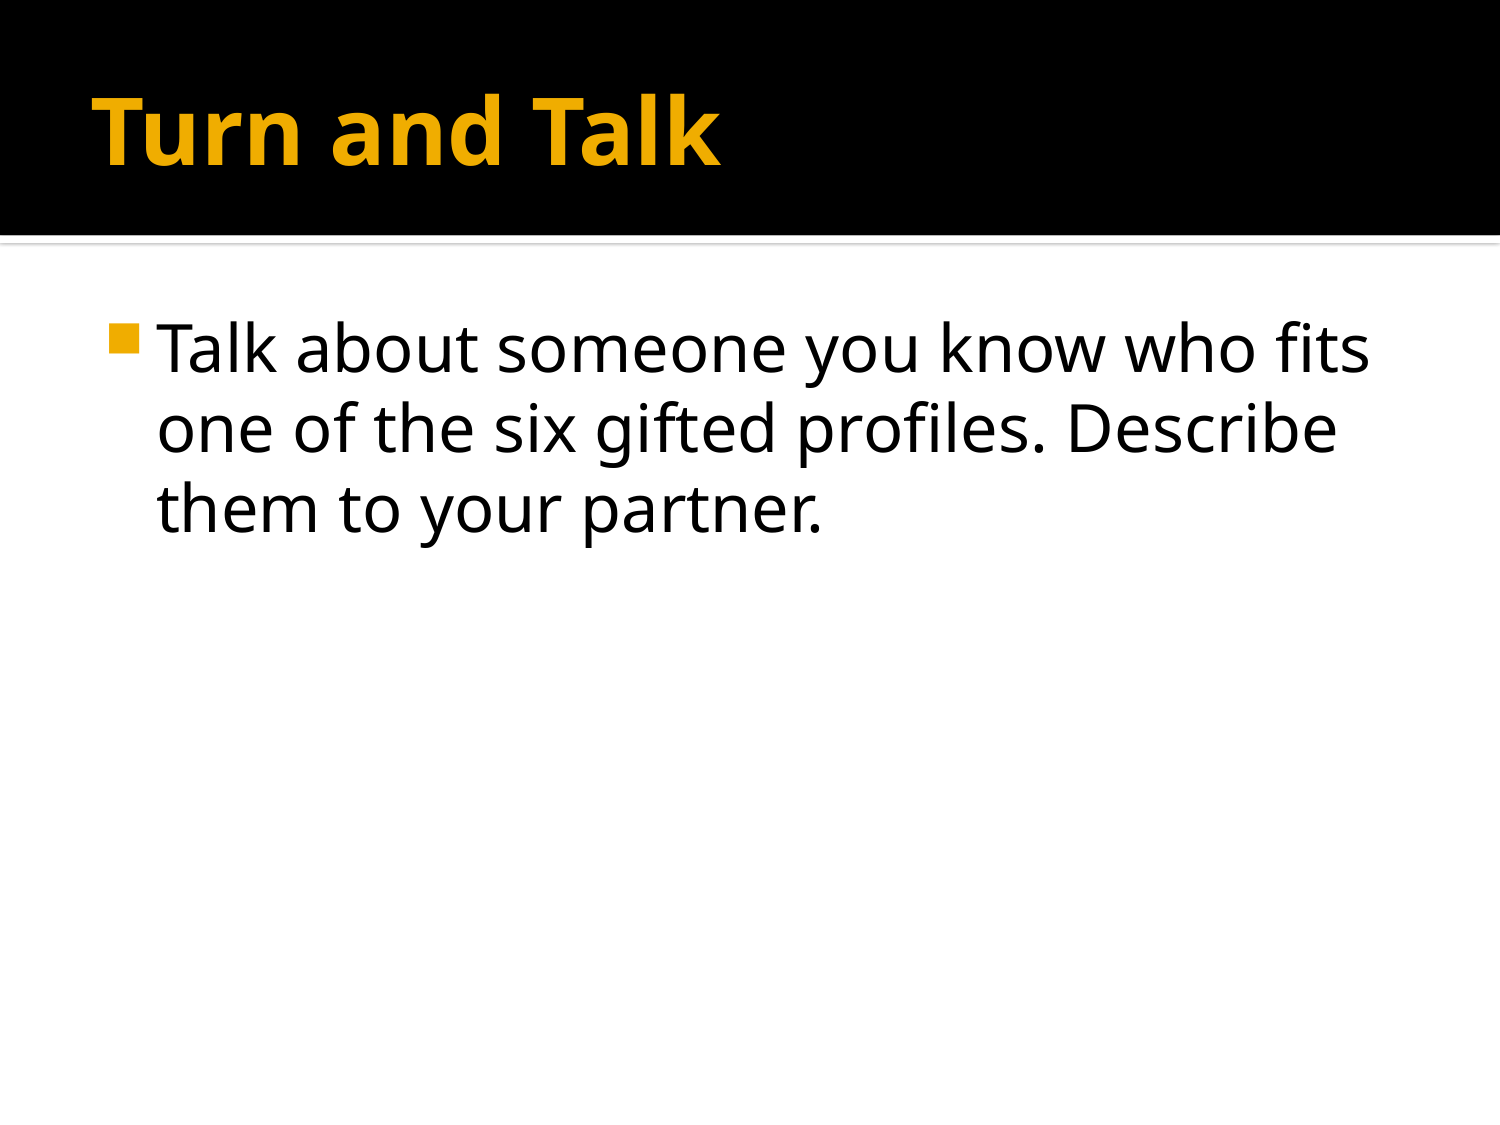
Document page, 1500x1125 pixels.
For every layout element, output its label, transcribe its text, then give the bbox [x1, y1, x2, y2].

list Talk about someone you know who fits one of the six gifted profiles. Describe them to your partner. [75, 291, 1425, 1050]
title Turn and Talk [75, 25, 1425, 231]
